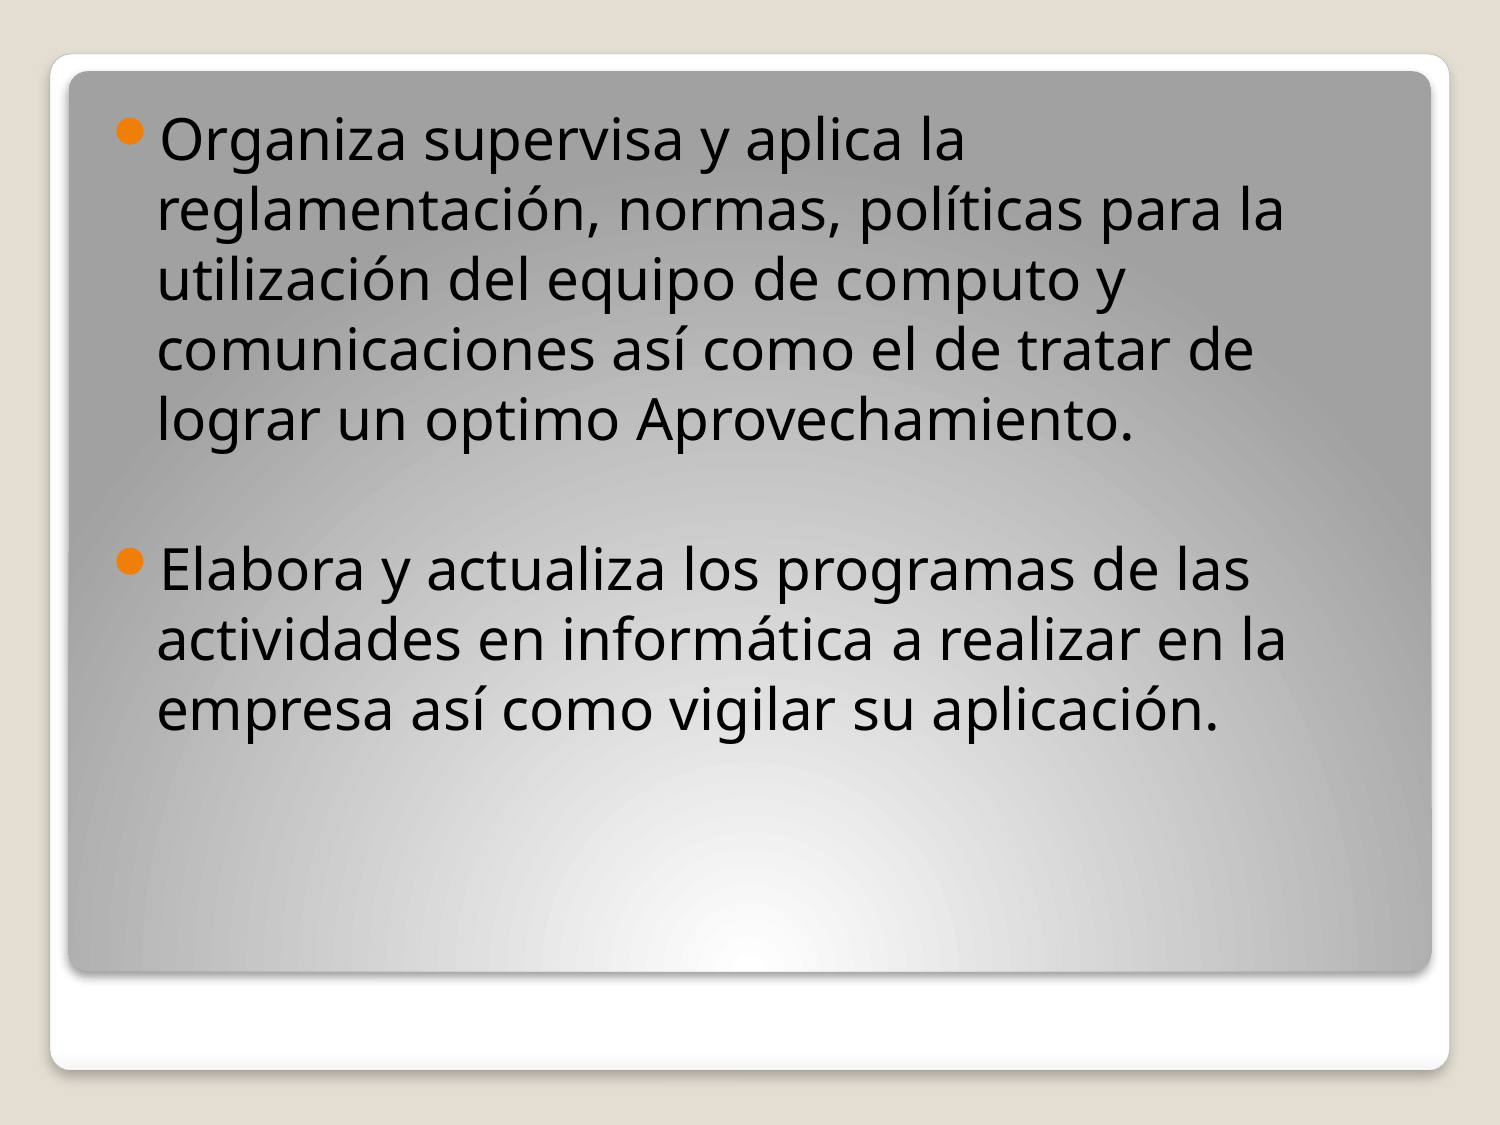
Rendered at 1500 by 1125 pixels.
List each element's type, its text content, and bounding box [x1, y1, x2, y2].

list Organiza supervisa y aplica la reglamentación, normas, políticas para la utilización del equipo de computo y comunicaciones así como el de tratar de lograr un optimo Aprovechamiento. Elabora y actualiza los programas de las actividades en informática a realizar en la empresa así como vigilar su aplicación. [82, 86, 1425, 774]
